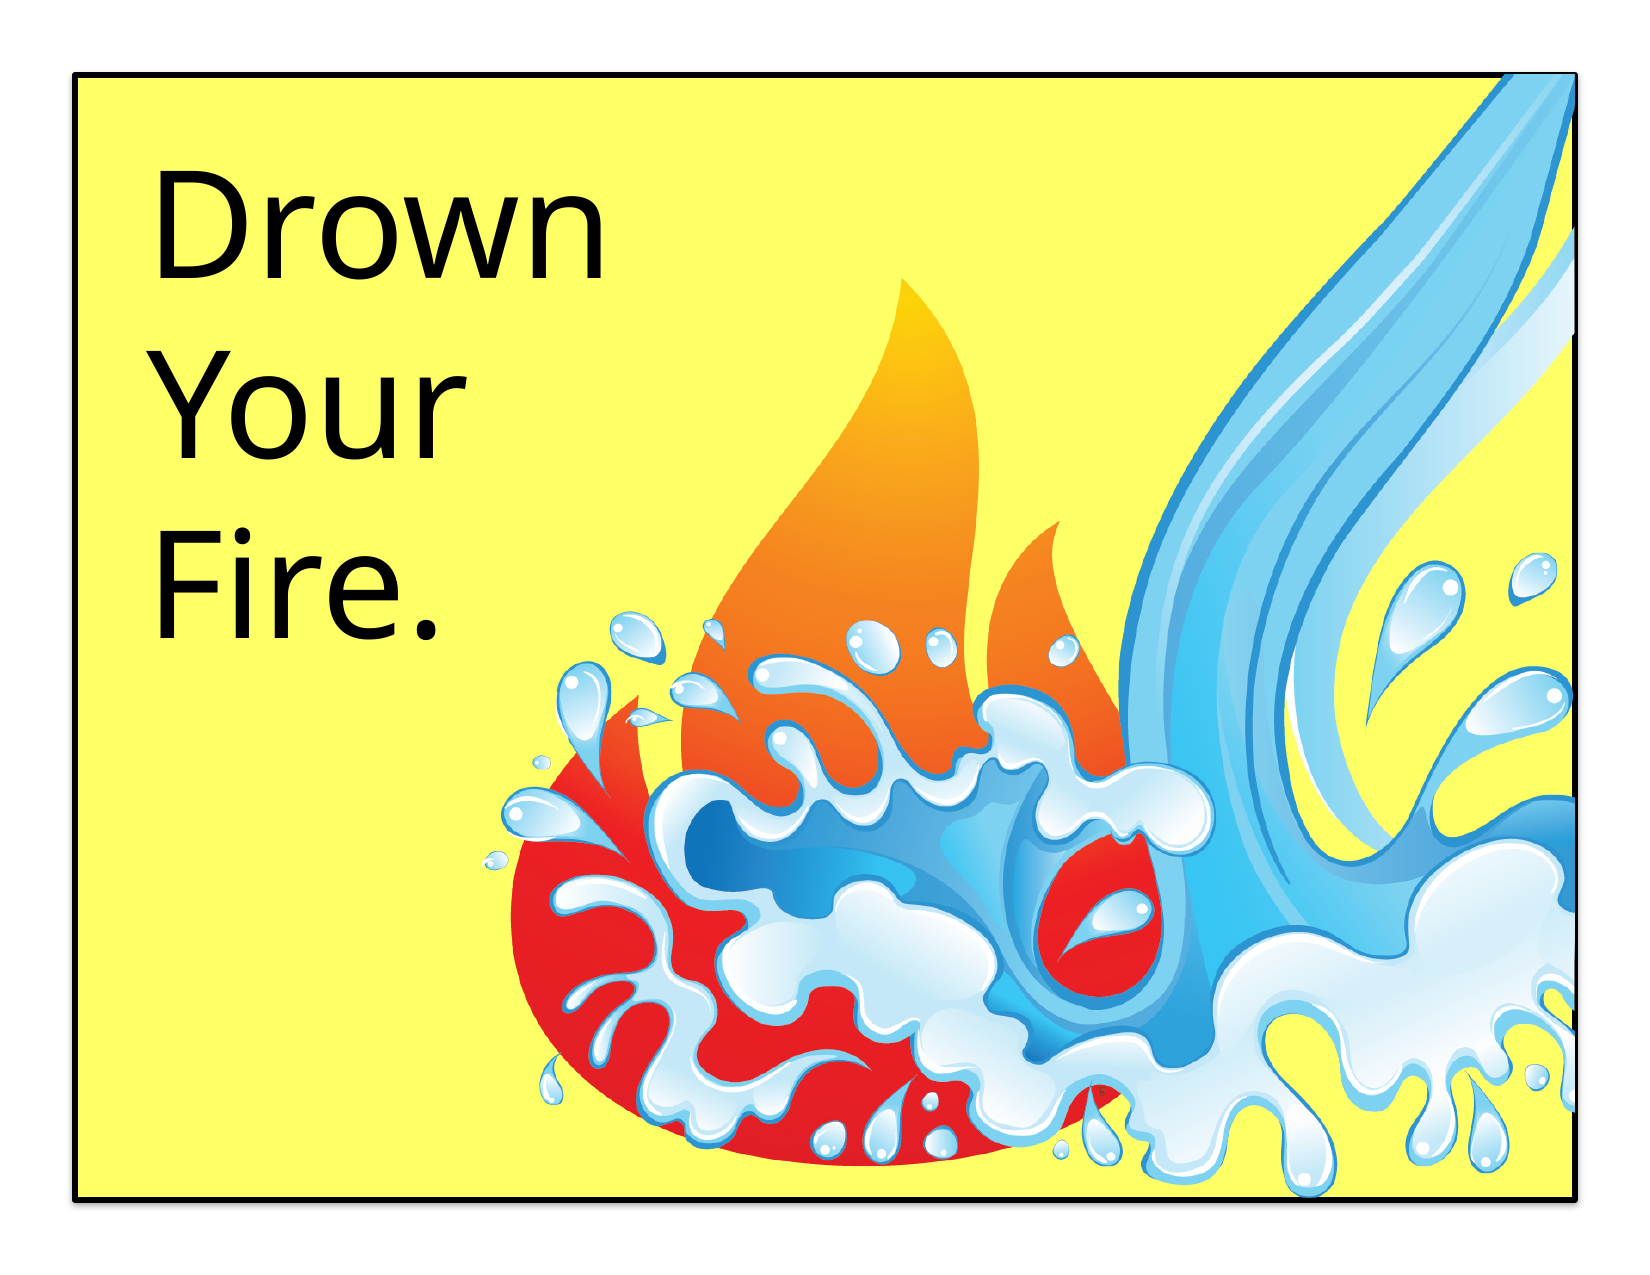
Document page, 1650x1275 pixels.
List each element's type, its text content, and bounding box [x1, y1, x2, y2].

text_box [74, 74, 481, 1201]
picture [482, 74, 1576, 1198]
text_box Drown Your Fire. [146, 128, 477, 849]
